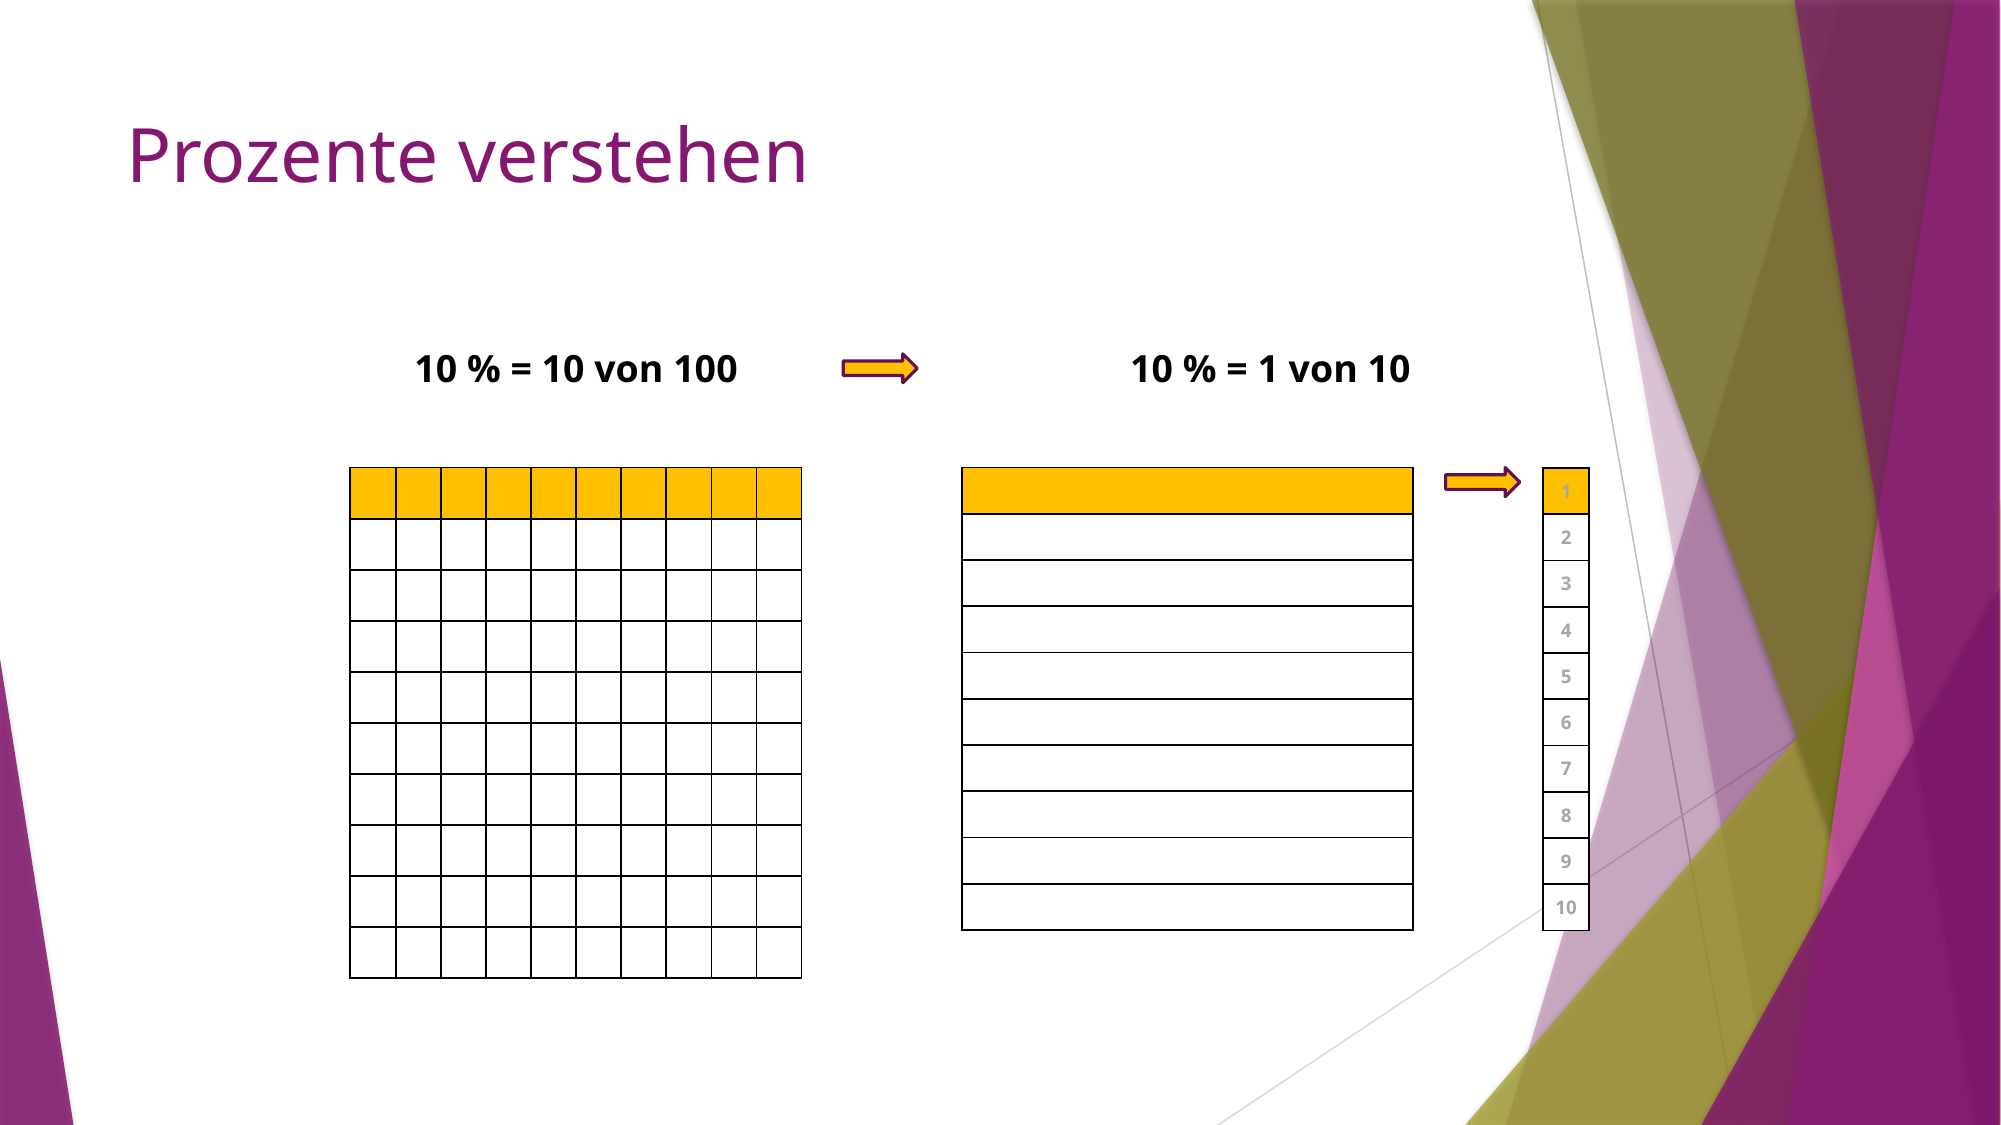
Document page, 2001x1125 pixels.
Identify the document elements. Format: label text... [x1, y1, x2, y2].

text_box [841, 352, 919, 385]
table_cell [442, 928, 485, 977]
table_cell [1052, 700, 1097, 744]
table_cell [712, 724, 756, 773]
table_cell [622, 826, 665, 875]
table_header [487, 468, 530, 518]
table_cell [532, 775, 575, 824]
table_cell 5 [1544, 654, 1588, 698]
table_cell [532, 673, 575, 722]
table_cell [532, 622, 575, 671]
table_cell [757, 622, 801, 671]
table_cell [963, 561, 1007, 605]
table_cell [397, 571, 440, 620]
table_cell [442, 877, 485, 926]
table_cell [532, 928, 575, 977]
table_cell [1097, 838, 1143, 883]
table_cell [1143, 792, 1188, 837]
table_cell [577, 928, 620, 977]
table_cell [1323, 515, 1368, 559]
table_header 1 [1544, 469, 1588, 513]
table_cell [667, 775, 711, 824]
table_cell [1278, 653, 1323, 698]
table_cell [1007, 653, 1052, 698]
table_cell [442, 520, 485, 569]
table_cell [963, 885, 1007, 929]
table_cell [351, 775, 395, 824]
table_cell [442, 622, 485, 671]
table_header [442, 468, 485, 518]
table_cell 3 [1544, 561, 1588, 606]
table_cell [757, 826, 801, 875]
table_cell 10 [1544, 885, 1588, 930]
table_cell [1143, 838, 1188, 883]
table_cell [622, 673, 665, 722]
table_cell [1097, 561, 1143, 605]
table_cell [1233, 515, 1278, 559]
table_cell [757, 571, 801, 620]
table_cell [1233, 607, 1278, 652]
table_cell [622, 571, 665, 620]
table_header [757, 468, 801, 518]
table_cell [397, 622, 440, 671]
table_cell [1052, 561, 1097, 605]
table_cell [963, 746, 1007, 790]
table_cell [667, 673, 711, 722]
table_cell [1143, 607, 1188, 652]
table_header [1368, 468, 1412, 513]
table_cell [1323, 653, 1368, 698]
table_cell [712, 826, 756, 875]
table_cell [1323, 792, 1368, 837]
table_cell [667, 520, 711, 569]
table_cell [1188, 653, 1233, 698]
table_cell [1323, 607, 1368, 652]
table_cell [667, 724, 711, 773]
table_cell [577, 877, 620, 926]
table_cell [577, 622, 620, 671]
table_cell [1278, 515, 1323, 559]
table_cell [1188, 792, 1233, 837]
table_header [1278, 468, 1323, 513]
text_box [1444, 466, 1521, 499]
table_cell [622, 724, 665, 773]
table_cell [1233, 653, 1278, 698]
table_header [712, 468, 756, 518]
table_cell [1007, 700, 1052, 744]
table_cell [1323, 838, 1368, 883]
table_cell [1368, 700, 1412, 744]
table_cell [757, 928, 801, 977]
table_cell [1368, 746, 1412, 790]
table_cell [1007, 746, 1052, 790]
table_cell [757, 775, 801, 824]
table_header [397, 468, 440, 518]
table_cell [577, 673, 620, 722]
table_cell [1278, 700, 1323, 744]
table_cell [351, 724, 395, 773]
table_cell [1188, 885, 1233, 929]
table_cell [667, 877, 711, 926]
table_cell [1143, 746, 1188, 790]
table_cell [577, 826, 620, 875]
table_cell [1323, 700, 1368, 744]
table_cell [1097, 885, 1143, 929]
table_header [1007, 468, 1052, 513]
table_cell [1143, 561, 1188, 605]
table_cell [397, 826, 440, 875]
table_cell [351, 928, 395, 977]
table_header [1323, 468, 1368, 513]
table_cell [487, 622, 530, 671]
table_cell [1233, 885, 1278, 929]
table_cell [622, 928, 665, 977]
table_cell [1233, 792, 1278, 837]
text_box 10 % = 1 von 10 [961, 338, 1590, 398]
table_cell [667, 571, 711, 620]
table_cell [1368, 607, 1412, 652]
table_cell [1097, 607, 1143, 652]
table_cell [532, 724, 575, 773]
table_cell [1233, 561, 1278, 605]
table_cell [1368, 653, 1412, 698]
table_header [963, 468, 1007, 513]
table_cell [963, 792, 1007, 837]
table_cell [622, 520, 665, 569]
table_header [351, 468, 395, 518]
table_cell [1143, 515, 1188, 559]
table_header [1188, 468, 1233, 513]
table_cell [1278, 561, 1323, 605]
table_cell [1097, 792, 1143, 837]
table_cell [487, 673, 530, 722]
table_cell [712, 622, 756, 671]
table_cell [1143, 885, 1188, 929]
table_cell 4 [1544, 608, 1588, 652]
table_cell [577, 724, 620, 773]
text_box 10 % = 10 von 100 [350, 338, 802, 398]
table_cell [1233, 838, 1278, 883]
table_cell [667, 928, 711, 977]
table_cell [1368, 792, 1412, 837]
table_cell [397, 877, 440, 926]
table_cell [1368, 838, 1412, 883]
table_header [1233, 468, 1278, 513]
table_cell 2 [1544, 515, 1588, 560]
table_cell [351, 673, 395, 722]
table_cell [1007, 607, 1052, 652]
table_cell [577, 571, 620, 620]
table_cell [397, 928, 440, 977]
table_cell [1097, 515, 1143, 559]
table_cell [1052, 792, 1097, 837]
table_cell [712, 673, 756, 722]
table_cell [667, 826, 711, 875]
table_header [577, 468, 620, 518]
table_cell [1188, 700, 1233, 744]
table_cell [1323, 561, 1368, 605]
table_cell [1052, 746, 1097, 790]
table_cell [351, 622, 395, 671]
table_cell [963, 653, 1007, 698]
table_cell [1368, 561, 1412, 605]
table_cell [712, 775, 756, 824]
table_cell [1278, 885, 1323, 929]
table_cell [1323, 885, 1368, 929]
table_cell [1007, 885, 1052, 929]
table_cell [757, 673, 801, 722]
table_cell [1052, 515, 1097, 559]
table_cell [487, 775, 530, 824]
table_cell [963, 838, 1007, 883]
table_cell [1188, 746, 1233, 790]
table_cell 9 [1544, 839, 1588, 883]
table_cell [757, 520, 801, 569]
table_cell [442, 775, 485, 824]
table_cell [442, 724, 485, 773]
table_cell [397, 520, 440, 569]
table_cell [1143, 653, 1188, 698]
table_cell [397, 724, 440, 773]
table_cell [487, 928, 530, 977]
table_cell [622, 877, 665, 926]
table_cell [1007, 561, 1052, 605]
table_cell [351, 826, 395, 875]
table_cell [963, 515, 1007, 559]
table_cell [712, 877, 756, 926]
table_cell [397, 775, 440, 824]
table_cell [1052, 885, 1097, 929]
table_header [667, 468, 711, 518]
table_cell [1143, 700, 1188, 744]
table_cell [487, 571, 530, 620]
table_cell [712, 520, 756, 569]
table_cell [1188, 515, 1233, 559]
table_cell [622, 775, 665, 824]
table_cell [1097, 653, 1143, 698]
table_cell [1188, 607, 1233, 652]
table_cell [487, 724, 530, 773]
table_cell [487, 877, 530, 926]
table_cell [1007, 792, 1052, 837]
table_cell [1233, 746, 1278, 790]
table_cell [1097, 746, 1143, 790]
table_cell [963, 607, 1007, 652]
table_cell [487, 520, 530, 569]
table_cell [487, 826, 530, 875]
table_cell [442, 571, 485, 620]
table_cell [1097, 700, 1143, 744]
table_header [622, 468, 665, 518]
table_cell [397, 673, 440, 722]
table_cell [757, 877, 801, 926]
table_cell [667, 622, 711, 671]
table_header [1143, 468, 1188, 513]
table_cell [1052, 838, 1097, 883]
table_cell [577, 520, 620, 569]
table_cell [1323, 746, 1368, 790]
table_cell [532, 520, 575, 569]
table_cell [963, 700, 1007, 744]
table_cell [622, 622, 665, 671]
table_cell [532, 877, 575, 926]
table_cell [351, 571, 395, 620]
table_cell [1233, 700, 1278, 744]
table_cell [1368, 515, 1412, 559]
table_header [1097, 468, 1143, 513]
table_cell [1188, 838, 1233, 883]
table_cell [532, 571, 575, 620]
table_cell 8 [1544, 793, 1588, 837]
table_cell [351, 877, 395, 926]
table_header [532, 468, 575, 518]
table_cell [712, 571, 756, 620]
table_cell [1278, 838, 1323, 883]
table_cell [577, 775, 620, 824]
table_cell [1007, 515, 1052, 559]
table_cell [442, 826, 485, 875]
table_cell [442, 673, 485, 722]
table_cell [1188, 561, 1233, 605]
table_cell [351, 520, 395, 569]
table_cell [1278, 792, 1323, 837]
table_cell 7 [1544, 746, 1588, 791]
table_cell [1368, 885, 1412, 929]
table_header [1052, 468, 1097, 513]
table_cell 6 [1544, 700, 1588, 745]
table_cell [1278, 746, 1323, 790]
table_cell [757, 724, 801, 773]
title Prozente verstehen [111, 99, 1522, 317]
table_cell [1278, 607, 1323, 652]
table_cell [1052, 607, 1097, 652]
table_cell [712, 928, 756, 977]
table_cell [1007, 838, 1052, 883]
table_cell [1052, 653, 1097, 698]
table_cell [532, 826, 575, 875]
